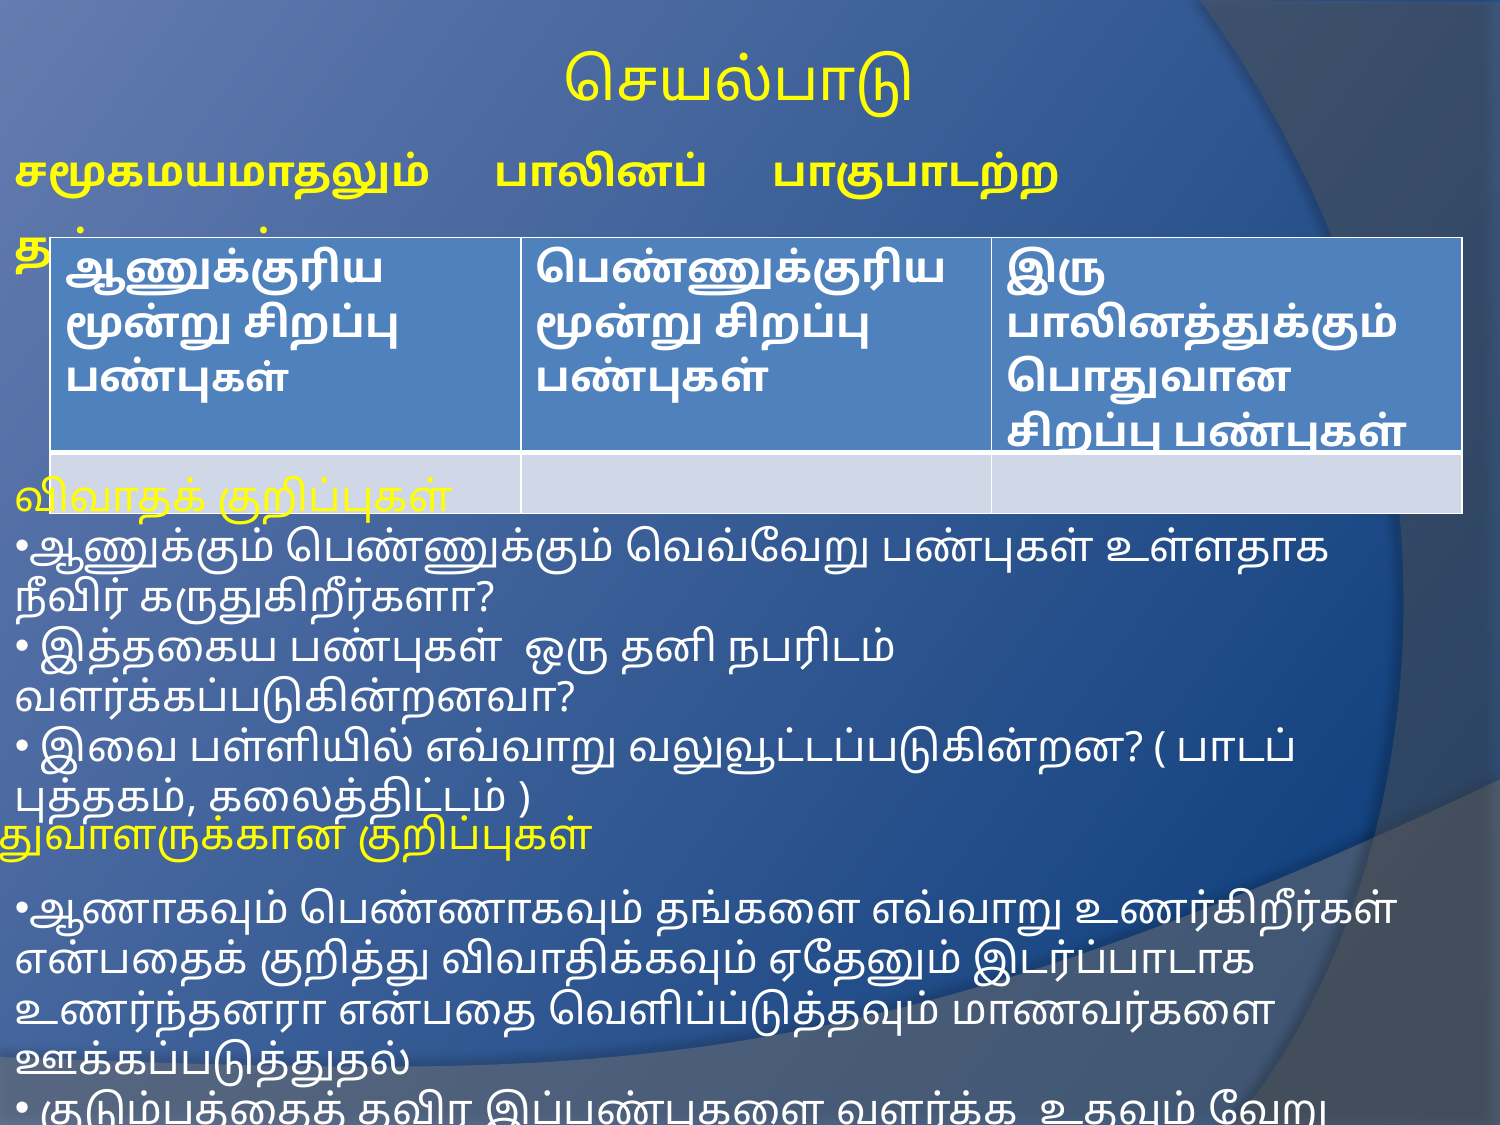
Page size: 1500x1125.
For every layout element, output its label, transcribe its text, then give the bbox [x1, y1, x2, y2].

table_header ஆணுக்குரிய மூன்று சிறப்பு பண்புகள் [51, 238, 520, 450]
table_cell [992, 455, 1461, 513]
table_cell [522, 455, 991, 462]
table_header இரு பாலினத்துக்கும் பொதுவான சிறப்பு பண்புகள் [992, 238, 1461, 450]
text_box சமூகமயமாதலும் பாலினப் பாகுபாடற்ற தன்மையும் [0, 112, 1075, 278]
text_box ஆணாகவும் பெண்ணாகவும் தங்களை எவ்வாறு உணர்கிறீர்கள் என்பதைக் குறித்து விவாதிக்கவும் ஏதேனும் இடர்ப்பாடாக உணர்ந்தனரா என்பதை வெளிப்ப்டுத்தவும் மாணவர்களை ஊக்கப்படுத்துதல் குடும்பத்தைத் தவிர இப்பண்புகளை வளர்க்க உதவும் வேறு அமைப்புகள் யாவை? [0, 874, 1500, 1125]
text_box விவாதக் குறிப்புகள் ஆணுக்கும் பெண்ணுக்கும் வெவ்வேறு பண்புகள் உள்ளதாக நீவிர் கருதுகிறீர்களா? இத்தகைய பண்புகள் ஒரு தனி நபரிடம் வளர்க்கப்படுகின்றனவா? இவை பள்ளியில் எவ்வாறு வலுவூட்டப்படுகின்றன? ( பாடப் புத்தகம், கலைத்திட்டம் ) [0, 462, 1413, 828]
text_box செயல்பாடு [548, 0, 929, 112]
table_cell [51, 455, 520, 462]
table_header பெண்ணுக்குரிய மூன்று சிறப்பு பண்புகள் [522, 238, 991, 450]
text_box ஏதுவாளருக்கான குறிப்புகள் [0, 800, 608, 865]
